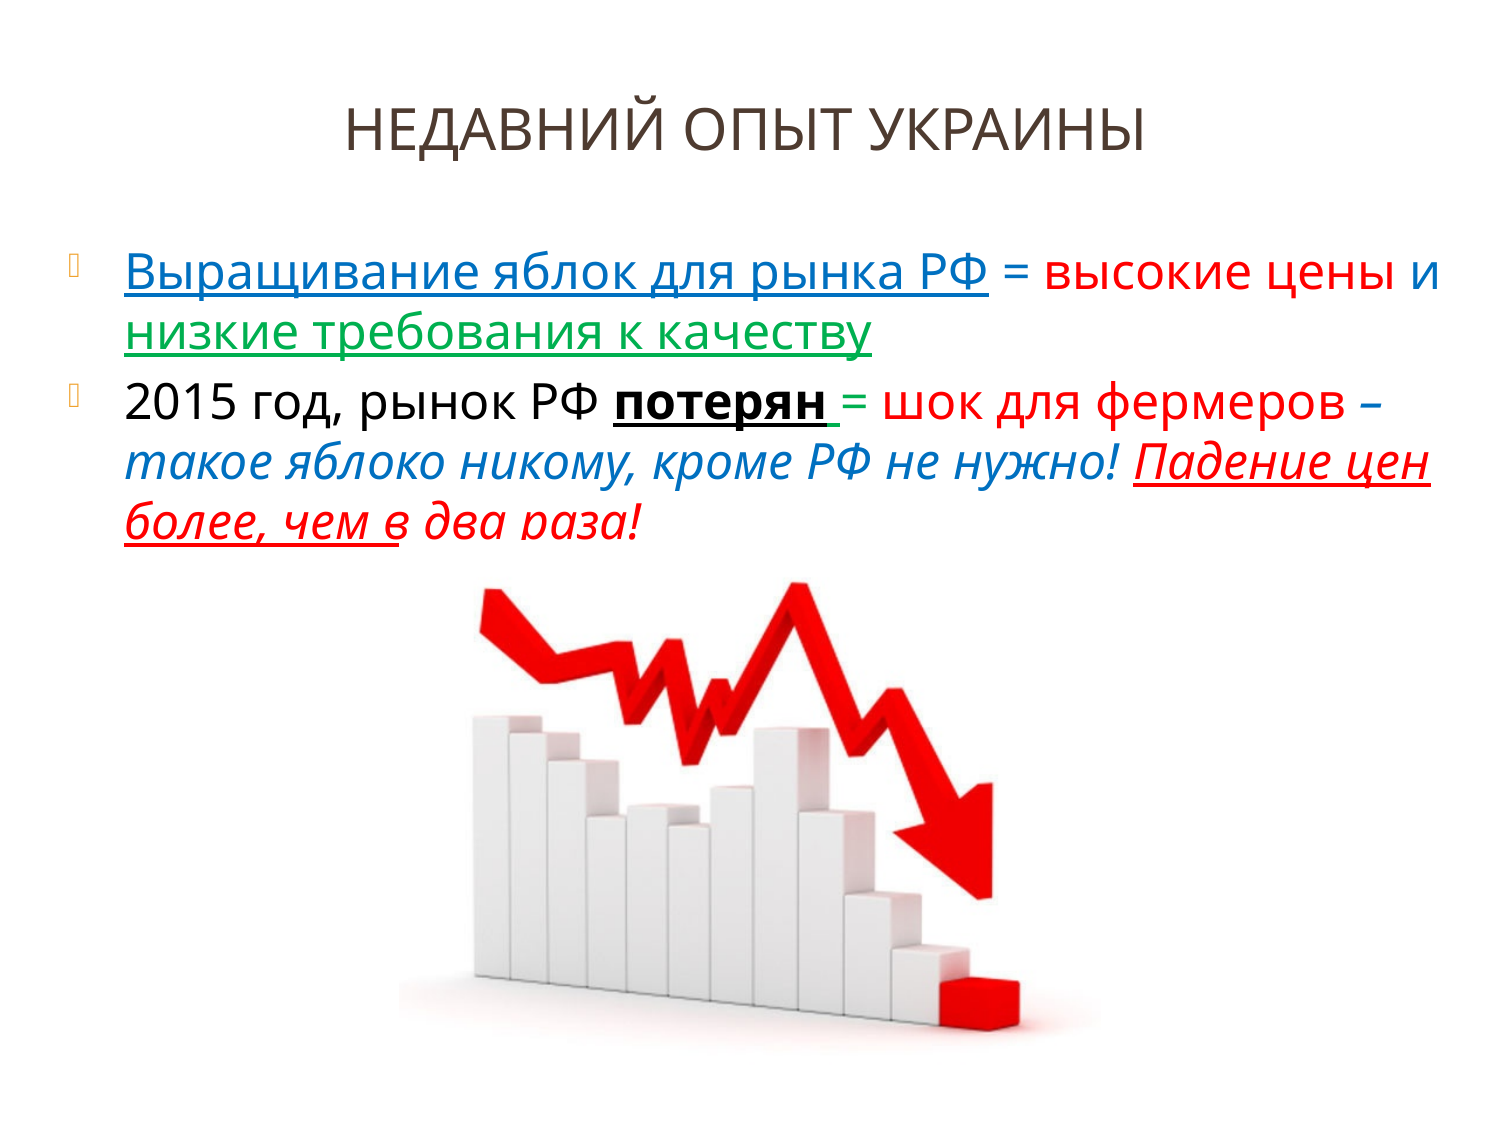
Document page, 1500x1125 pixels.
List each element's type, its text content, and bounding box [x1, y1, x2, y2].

picture [398, 539, 1101, 1067]
list Выращивание яблок для рынка РФ = высокие цены и низкие требования к качеству 2015 год, рынок РФ потерян = шок для фермеров – такое яблоко никому, кроме РФ не нужно! Падение цен более, чем в два раза! [53, 231, 1464, 965]
title Недавний опыт Украины [33, 58, 1459, 197]
